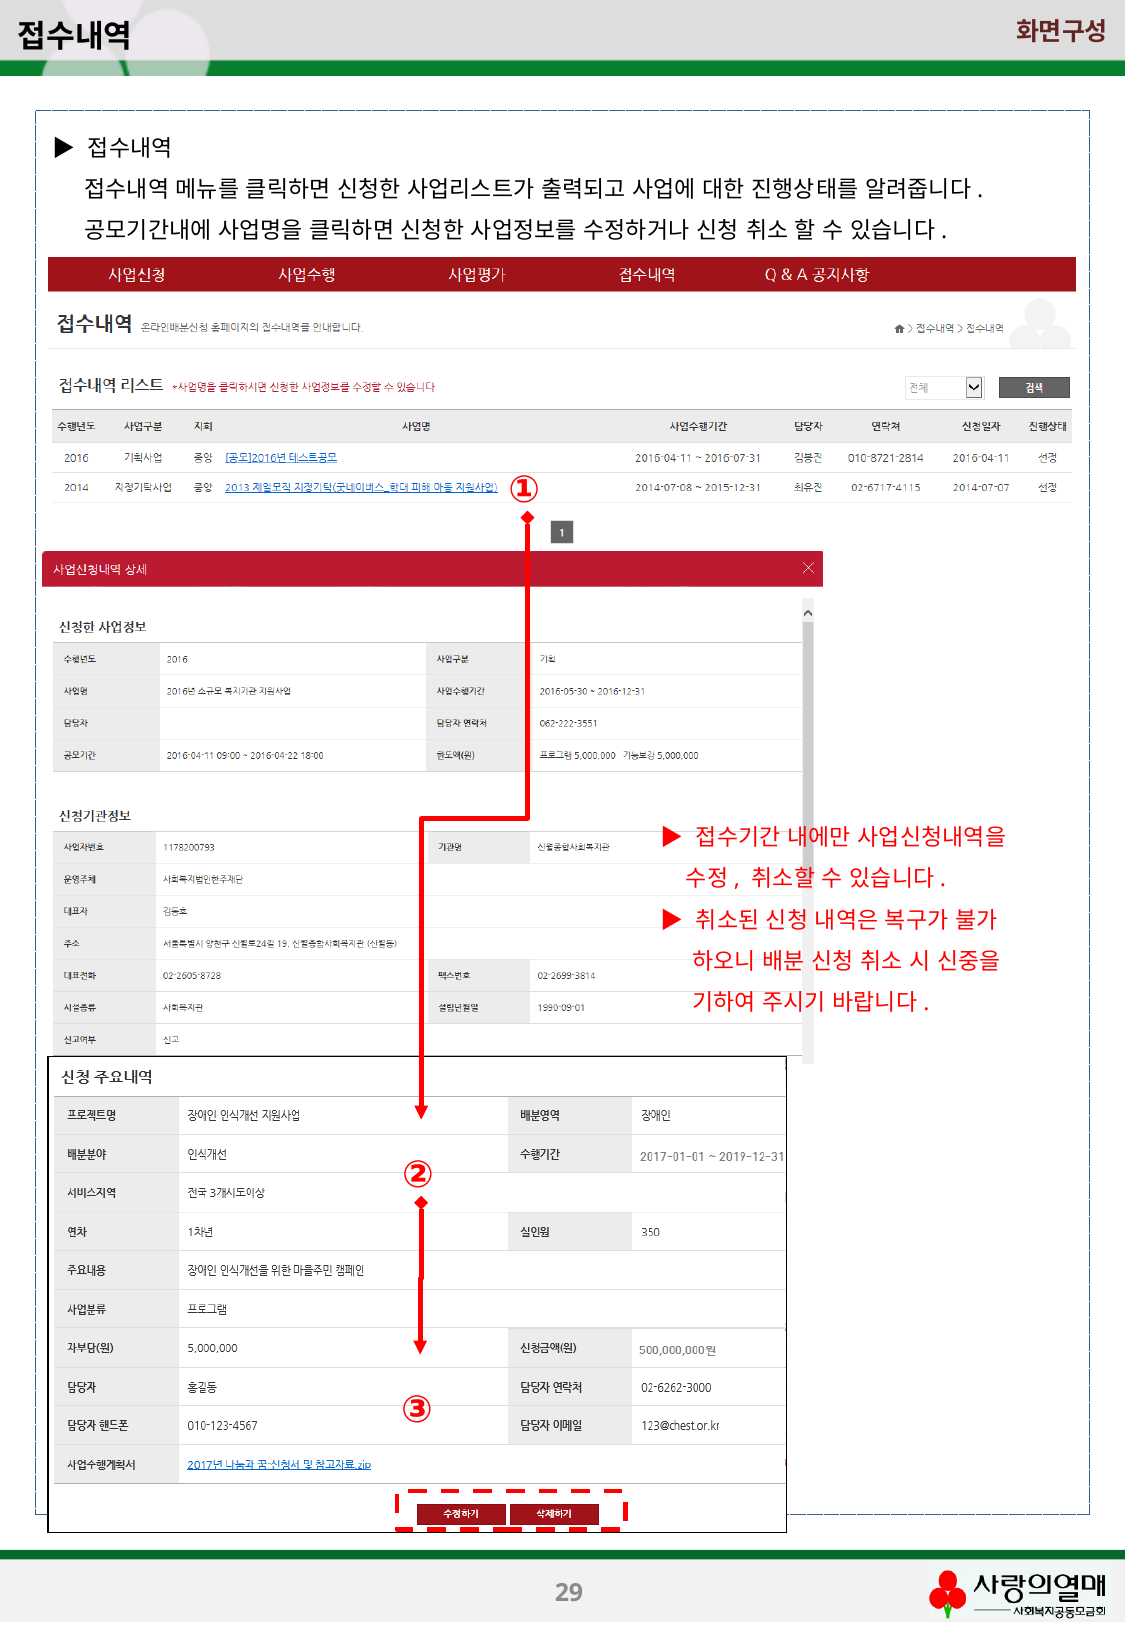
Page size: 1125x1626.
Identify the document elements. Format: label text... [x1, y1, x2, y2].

text_box ▶ 접수기간 내에만 사업신청내역을 수정, 취소할 수 있습니다. ▶ 취소된 신청 내역은 복구가 불가 하오니 배분 신청 취소 시 신중을 기하여 주시기 바랍니다. [827, 801, 1071, 1023]
picture [42, 551, 823, 1532]
text_box ▶ 접수내역 접수내역 메뉴를 클릭하면 신청한 사업리스트가 출력되고 사업에 대한 진행상태를 알려줍니다. 공모기간내에 사업명을 클릭하면 신청한 사업정보를 수정하거나 신청 취소 할 수 있습니다. [37, 111, 1083, 251]
picture [929, 1561, 1113, 1619]
picture [47, 257, 1077, 549]
title 접수내역 [1, 0, 727, 70]
picture [0, 0, 1125, 76]
slide_number 29 [509, 1567, 628, 1619]
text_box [173, 765, 776, 873]
